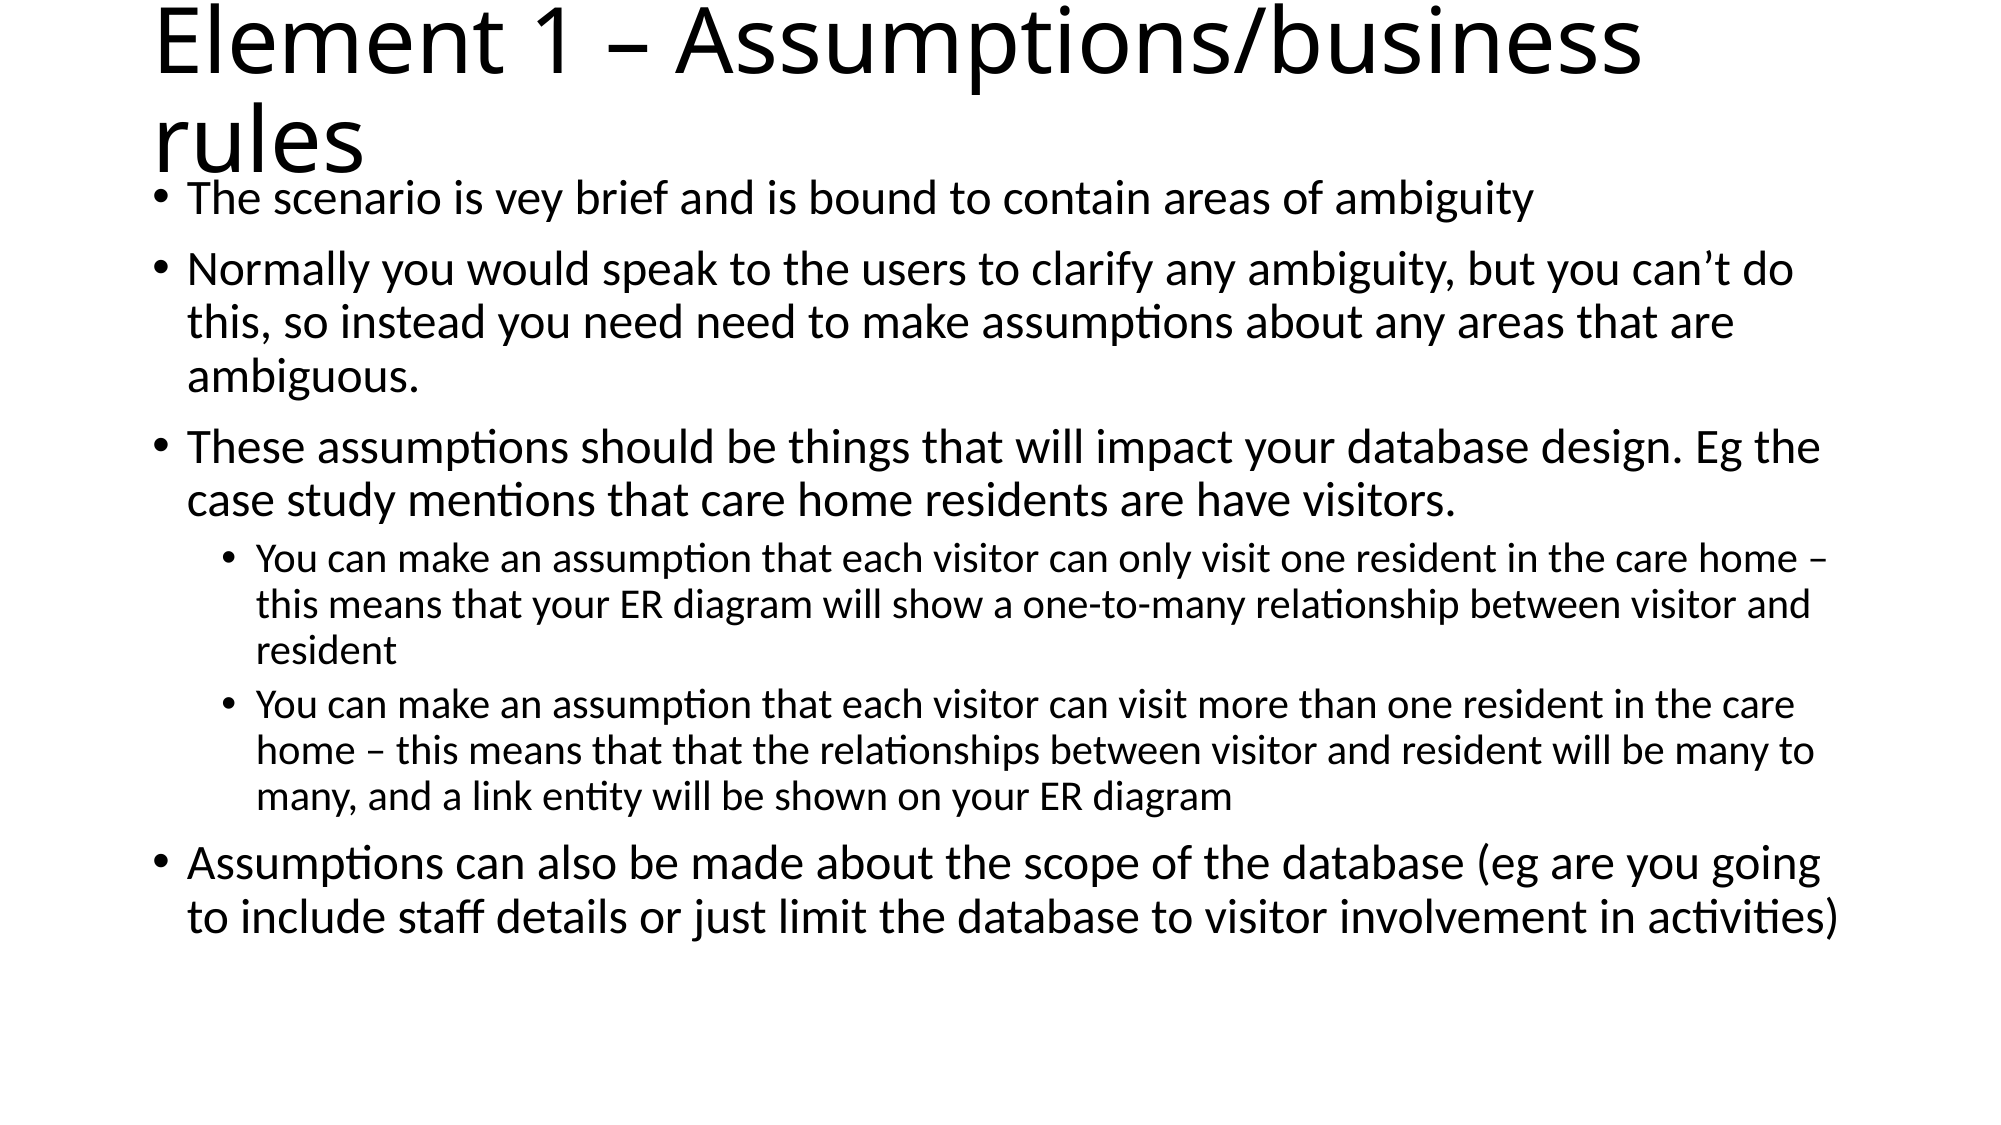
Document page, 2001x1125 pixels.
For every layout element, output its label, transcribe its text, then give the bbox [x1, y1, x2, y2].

title Element 1 – Assumptions/business rules [137, 3, 1863, 164]
list The scenario is vey brief and is bound to contain areas of ambiguity Normally you would speak to the users to clarify any ambiguity, but you can’t do this, so instead you need need to make assumptions about any areas that are ambiguous. These assumptions should be things that will impact your database design. Eg the case study mentions that care home residents are have visitors. You can make an assumption that each visitor can only visit one resident in the care home – this means that your ER diagram will show a one-to-many relationship between visitor and resident You can make an assumption that each visitor can visit more than one resident in the care home – this means that that the relationships between visitor and resident will be many to many, and a link entity will be shown on your ER diagram Assumptions can also be made about the scope of the database (eg are you going to include staff details or just limit the database to visitor involvement in activities) [137, 164, 1863, 1014]
